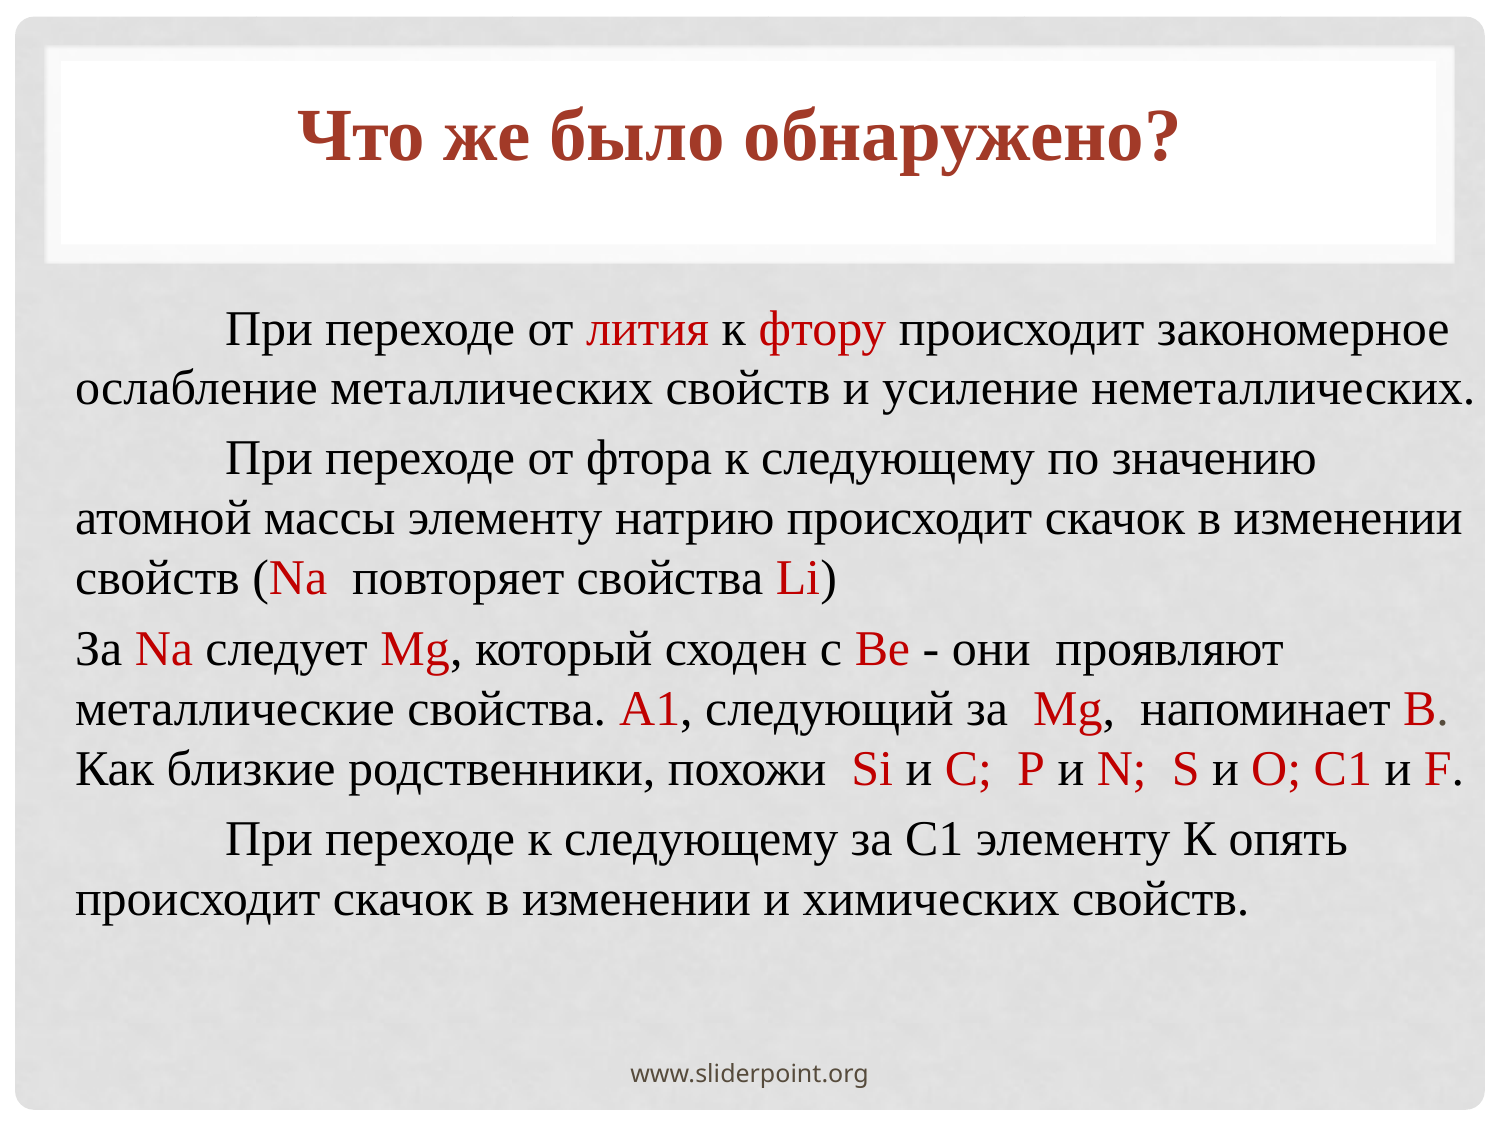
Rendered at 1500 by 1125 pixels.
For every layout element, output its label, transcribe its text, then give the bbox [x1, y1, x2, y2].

title [69, 66, 1425, 238]
footer www.sliderpoint.org [512, 1042, 988, 1103]
list При переходе от лития к фтору происходит закономерное ослабление металлических свойств и усиление неметаллических. При переходе от фтора к следующему по значению атомной массы элементу натрию происходит скачок в изменении свойств (Nа повторяет свойства Li) За Na следует Mg, который сходен с Ве - они проявляют металлические свойства. А1, следующий за Mg, напоминает В. Как близкие родственники, похожи Si и С; Р и N; S и О; С1 и F. При переходе к следующему за С1 элементу К опять происходит скачок в изменении и химических свойств. [40, 287, 1500, 1006]
text_box Что же было обнаружено? [282, 78, 1197, 183]
